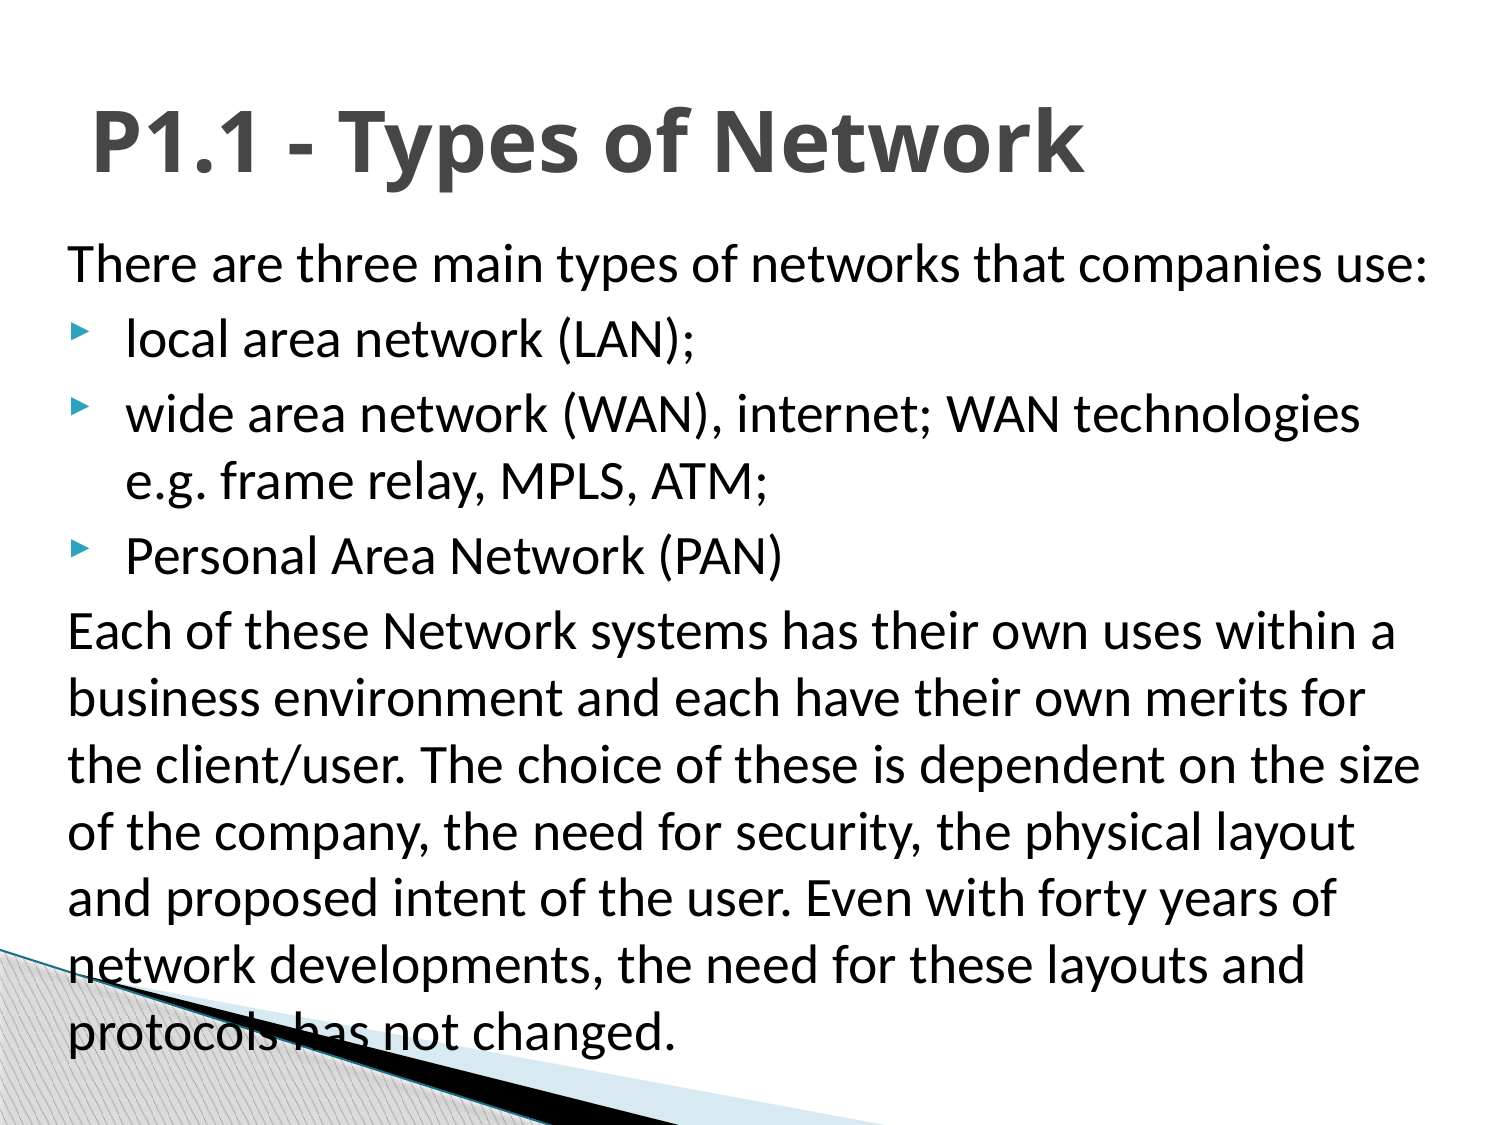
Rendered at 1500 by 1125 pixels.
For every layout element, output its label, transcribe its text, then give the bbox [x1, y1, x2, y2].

title P1.1 - Types of Network [75, 45, 1425, 233]
list There are three main types of networks that companies use: local area network (LAN); wide area network (WAN), internet; WAN technologies e.g. frame relay, MPLS, ATM; Personal Area Network (PAN) Each of these Network systems has their own uses within a business environment and each have their own merits for the client/user. The choice of these is dependent on the size of the company, the need for security, the physical layout and proposed intent of the user. Even with forty years of network developments, the need for these layouts and protocols has not changed. [53, 219, 1459, 1071]
